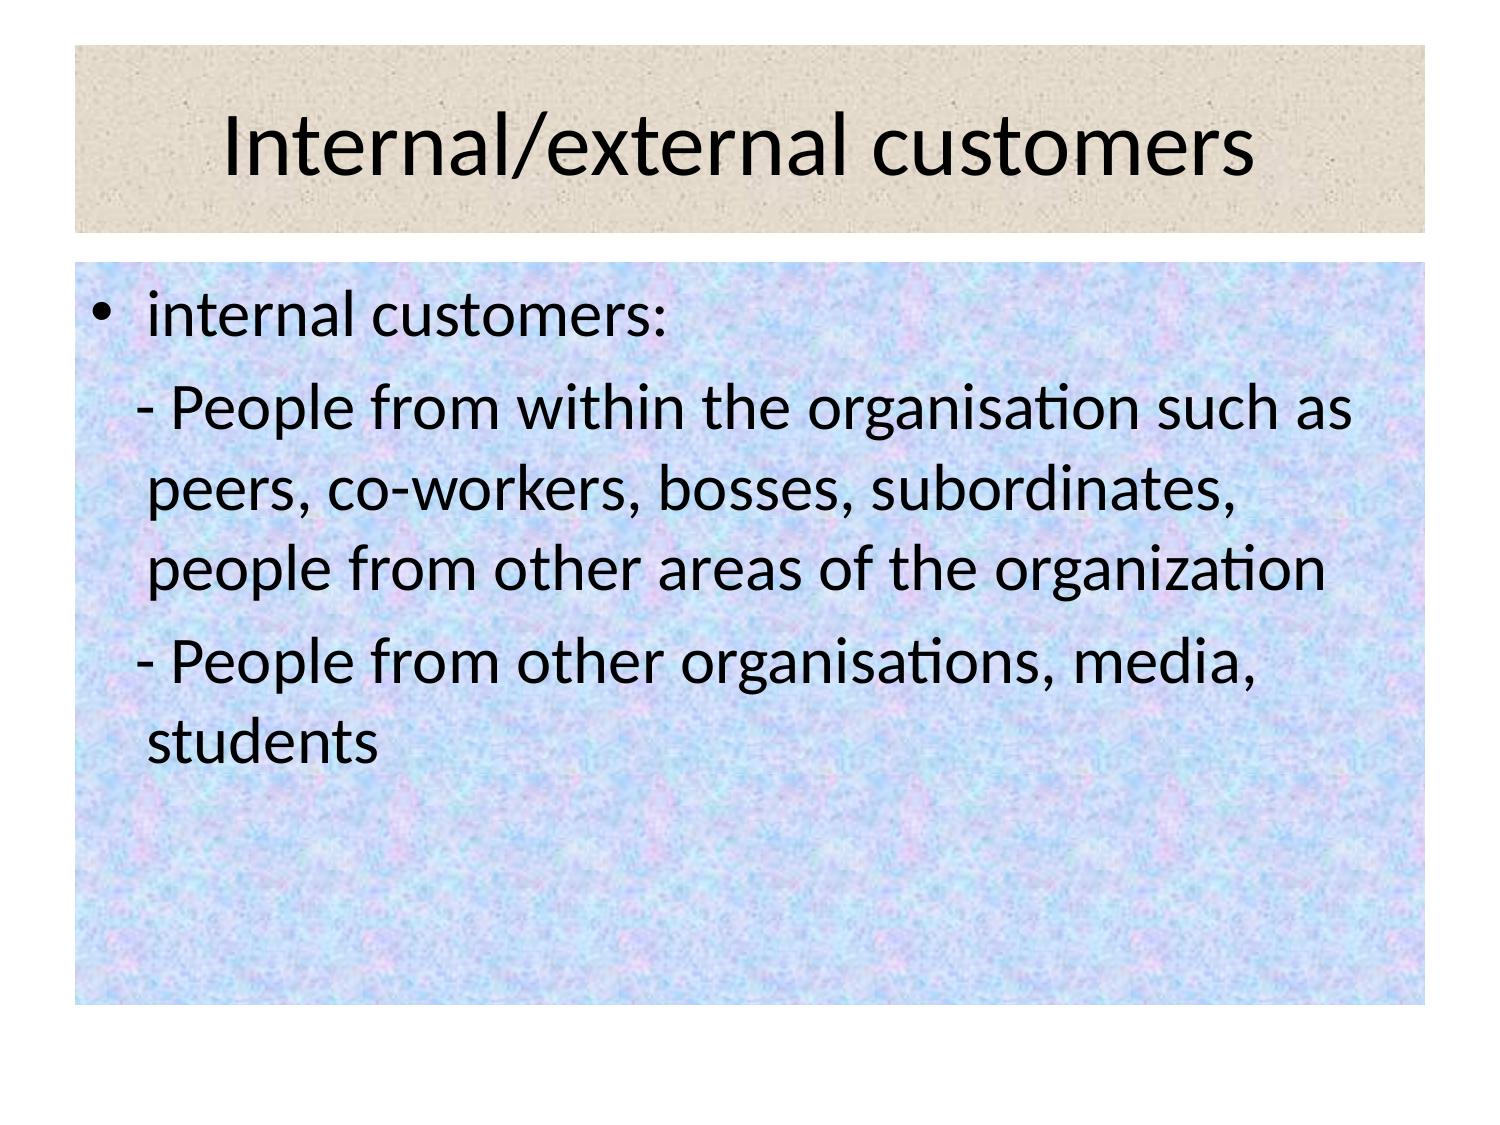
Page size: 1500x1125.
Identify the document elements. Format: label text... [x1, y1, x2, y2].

title Internal/external customers [75, 45, 1425, 233]
list internal customers: - People from within the organisation such as peers, co-workers, bosses, subordinates, people from other areas of the organization - People from other organisations, media, students [75, 262, 1425, 1005]
